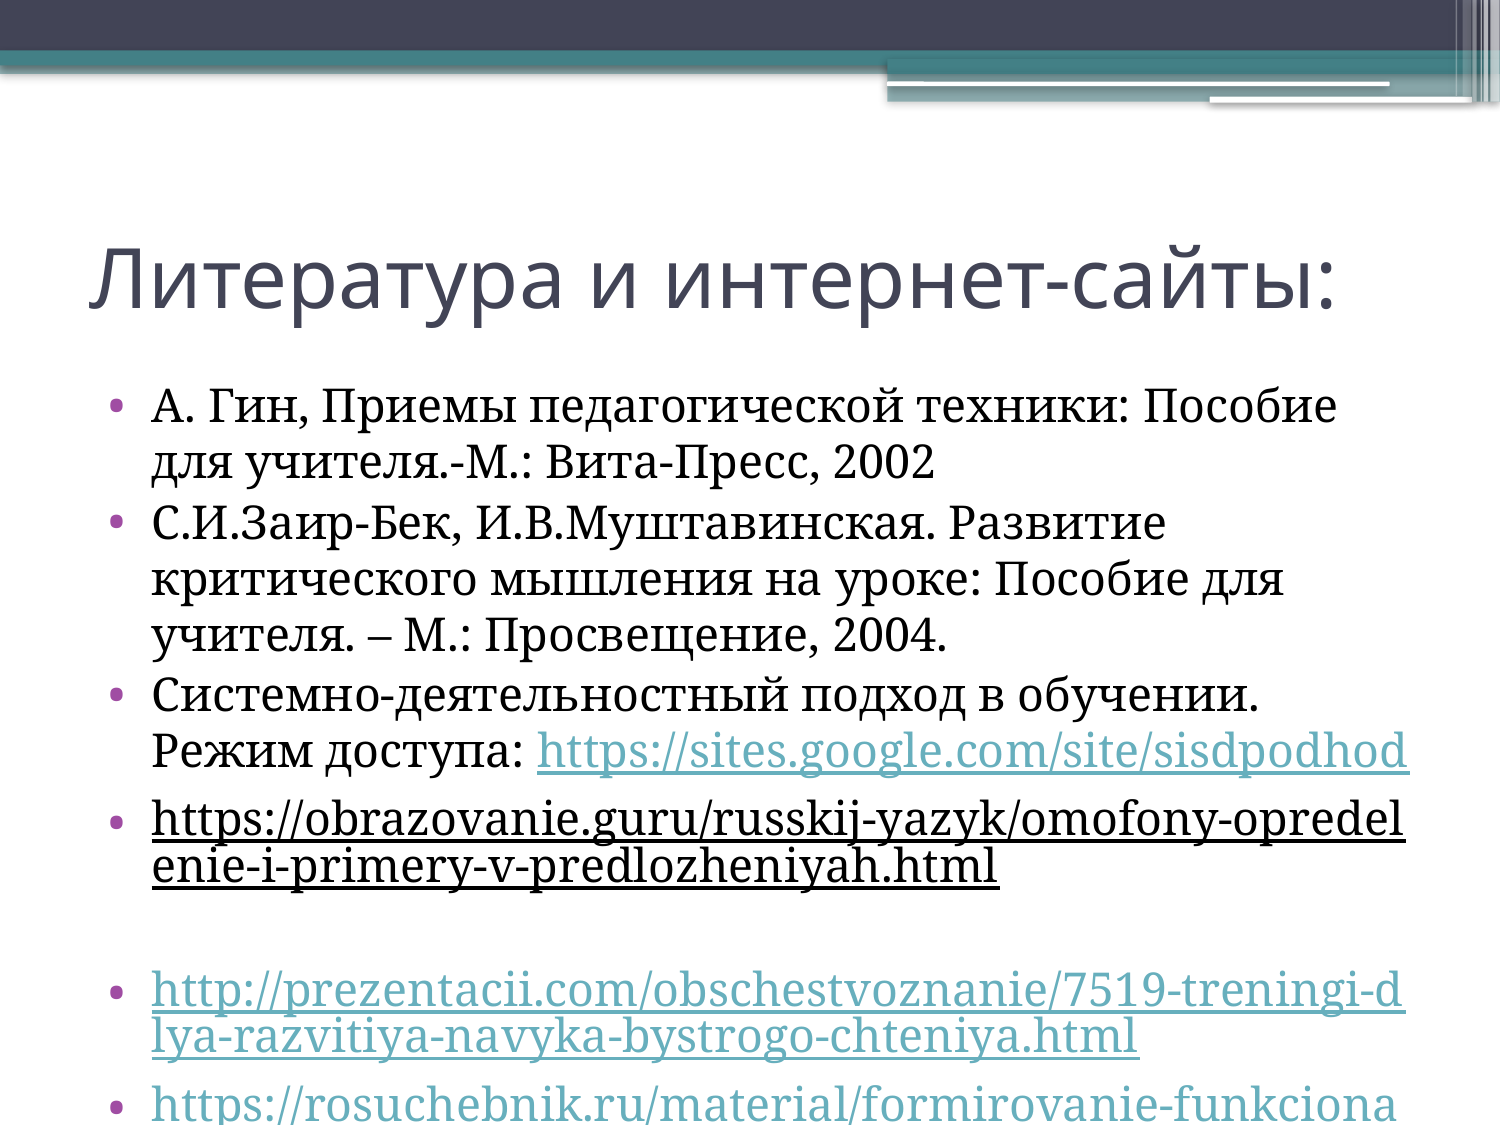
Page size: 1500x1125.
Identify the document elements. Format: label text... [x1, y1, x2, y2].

list А. Гин, Приемы педагогической техники: Пособие для учителя.-М.: Вита-Пресс, 2002 С.И.Заир-Бек, И.В.Муштавинская. Развитие критического мышления на уроке: Пособие для учителя. – М.: Просвещение, 2004. Системно-деятельностный подход в обучении. Режим доступа: https://sites.google.com/site/sisdpodhod https://obrazovanie.guru/russkij-yazyk/omofony-opredelenie-i-primery-v-predlozheniyah.html http://prezentacii.com/obschestvoznanie/7519-treningi-dlya-razvitiya-navyka-bystrogo-chteniya.html https://rosuchebnik.ru/material/formirovanie-funkcionalnoy-gramotnosti-mladshih-shkolnikov/ [75, 368, 1425, 1079]
title Литература и интернет-сайты: [75, 187, 1425, 363]
